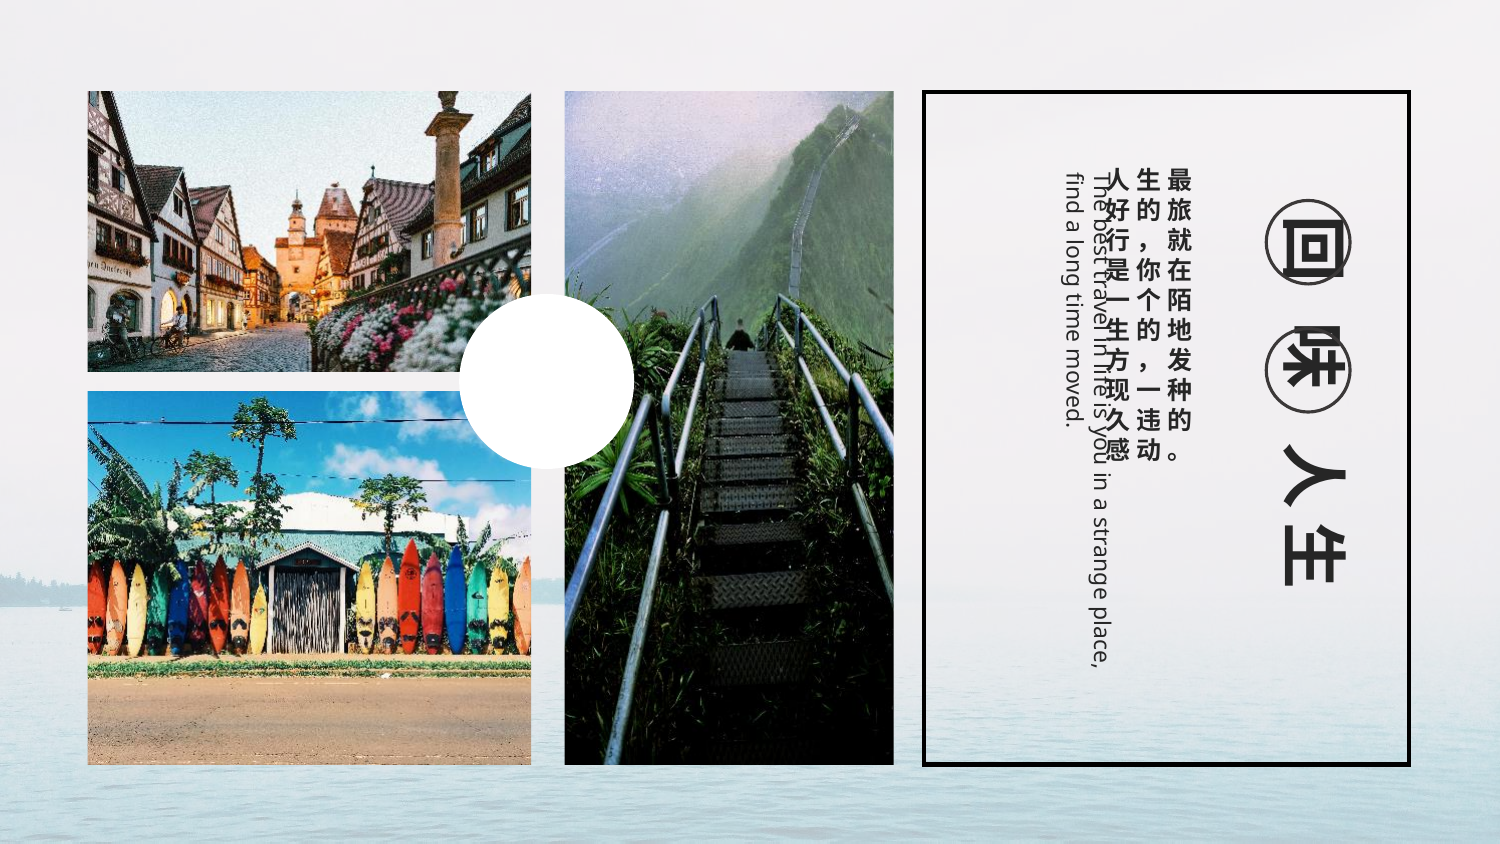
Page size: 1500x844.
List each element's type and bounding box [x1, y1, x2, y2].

text_box [1252, 200, 1364, 604]
text_box [564, 91, 895, 765]
text_box [923, 91, 1410, 765]
text_box [87, 91, 532, 372]
text_box [458, 292, 636, 470]
text_box [87, 390, 532, 765]
